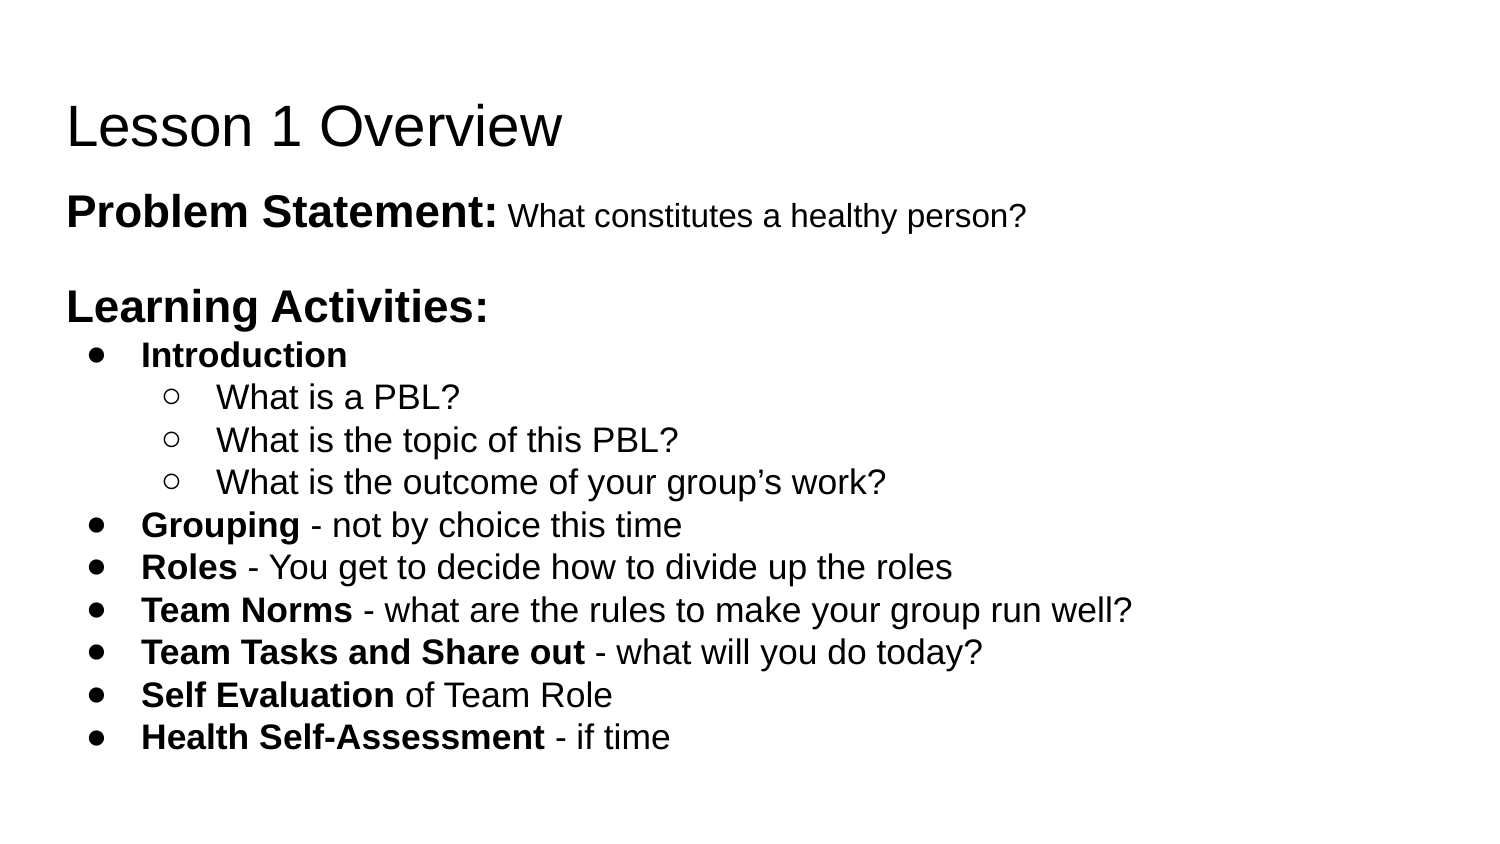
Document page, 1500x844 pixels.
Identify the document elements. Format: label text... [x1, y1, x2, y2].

text_box Problem Statement: What constitutes a healthy person? Learning Activities: Introduction What is a PBL? What is the topic of this PBL? What is the outcome of your group’s work? Grouping - not by choice this time Roles - You get to decide how to divide up the roles Team Norms - what are the rules to make your group run well? Team Tasks and Share out - what will you do today? Self Evaluation of Team Role Health Self-Assessment - if time [51, 166, 1415, 721]
title Lesson 1 Overview [51, 72, 1449, 167]
